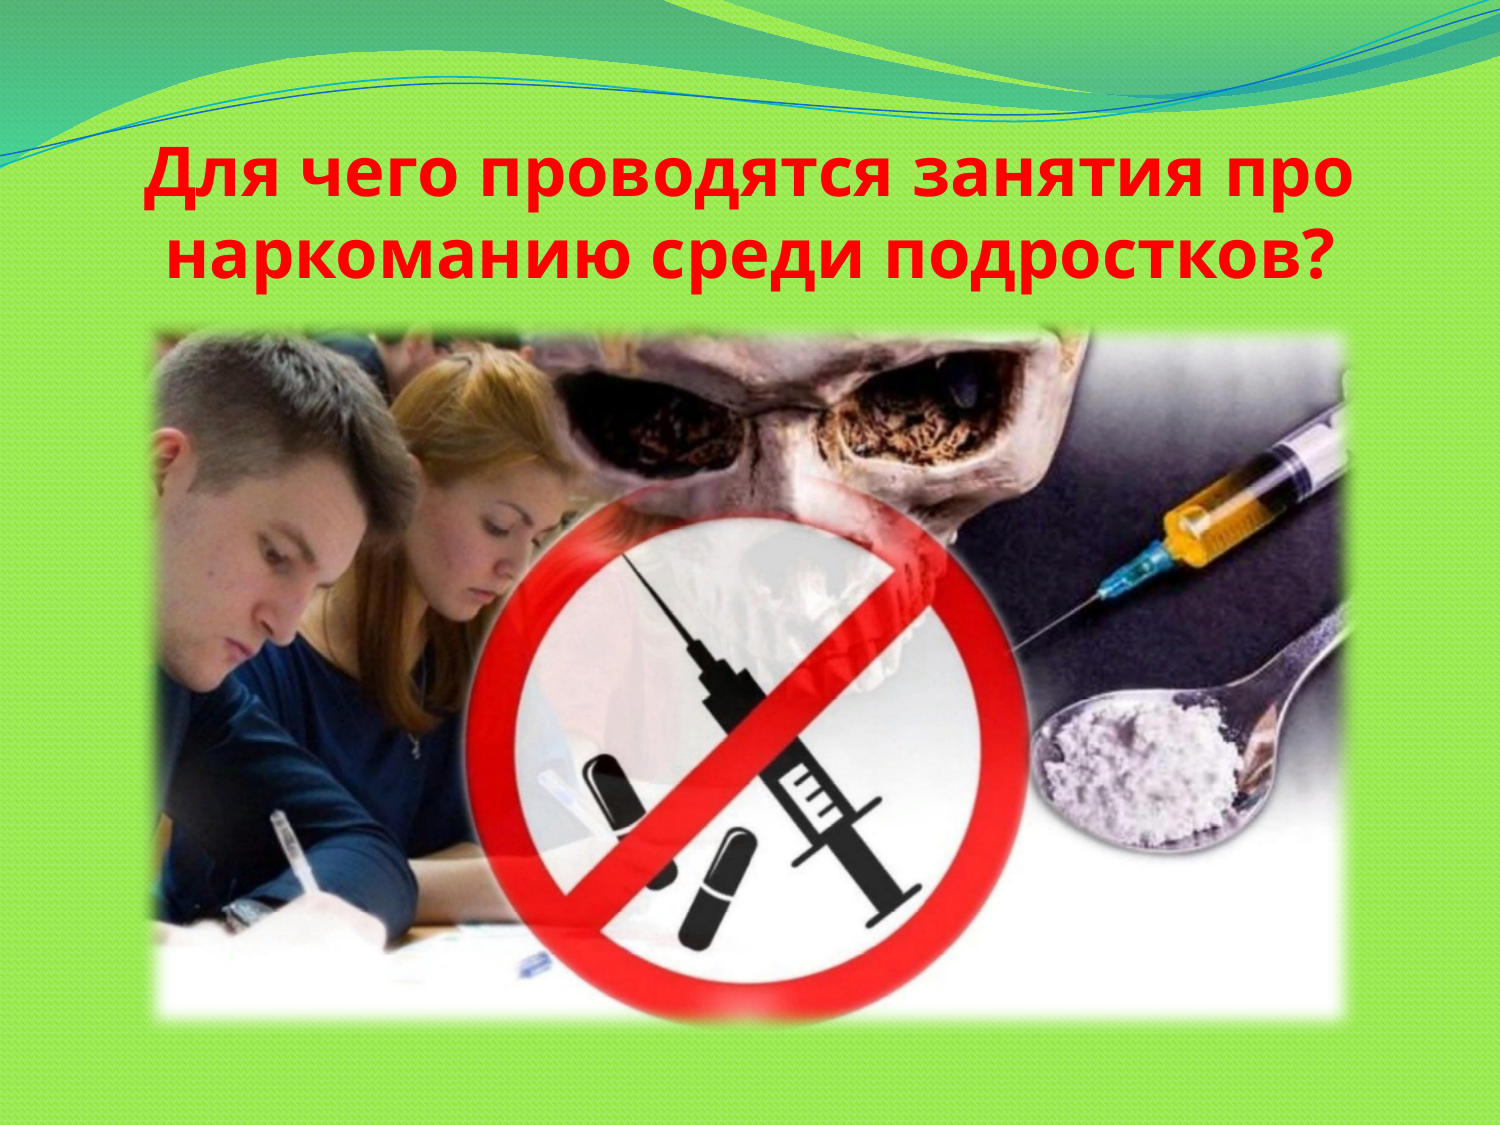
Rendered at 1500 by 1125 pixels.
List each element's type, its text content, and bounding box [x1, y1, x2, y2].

title Для чего проводятся занятия про наркоманию среди подростков? [75, 115, 1425, 375]
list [138, 317, 1362, 1038]
